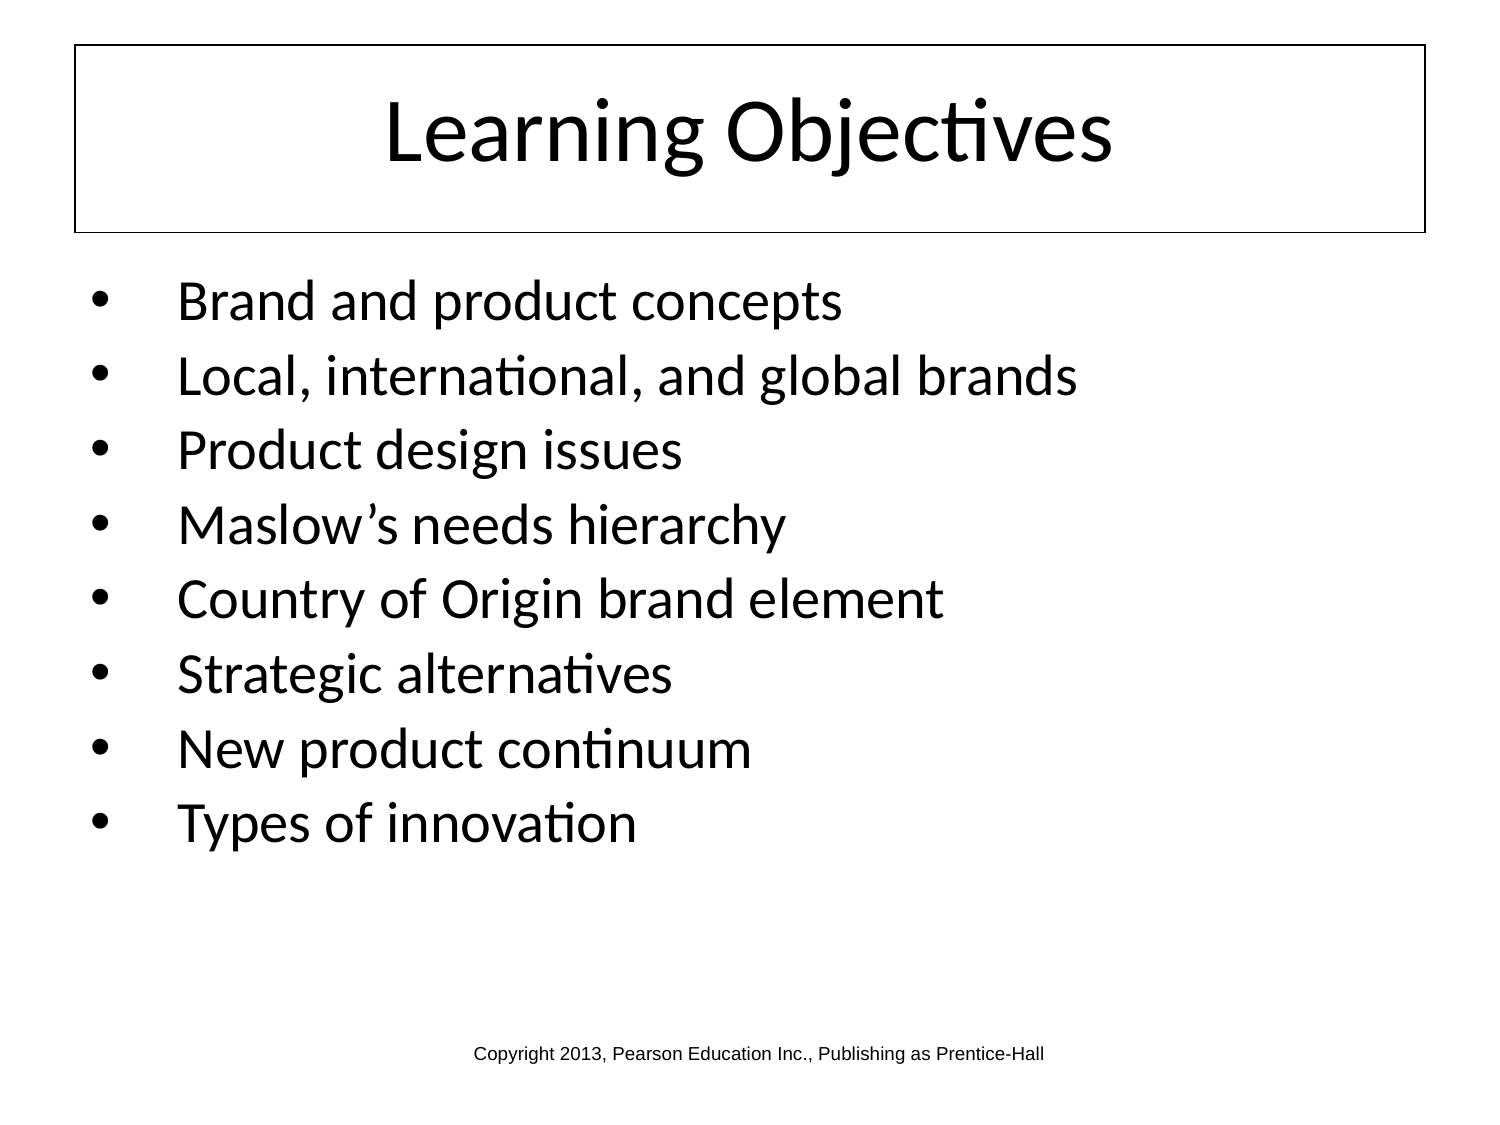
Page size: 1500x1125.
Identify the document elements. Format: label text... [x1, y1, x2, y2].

title Learning Objectives [74, 44, 1426, 233]
text_box Copyright 2013, Pearson Education Inc., Publishing as Prentice-Hall [459, 1033, 1059, 1094]
list Brand and product concepts Local, international, and global brands Product design issues Maslow’s needs hierarchy Country of Origin brand element Strategic alternatives New product continuum Types of innovation [74, 262, 1426, 1006]
